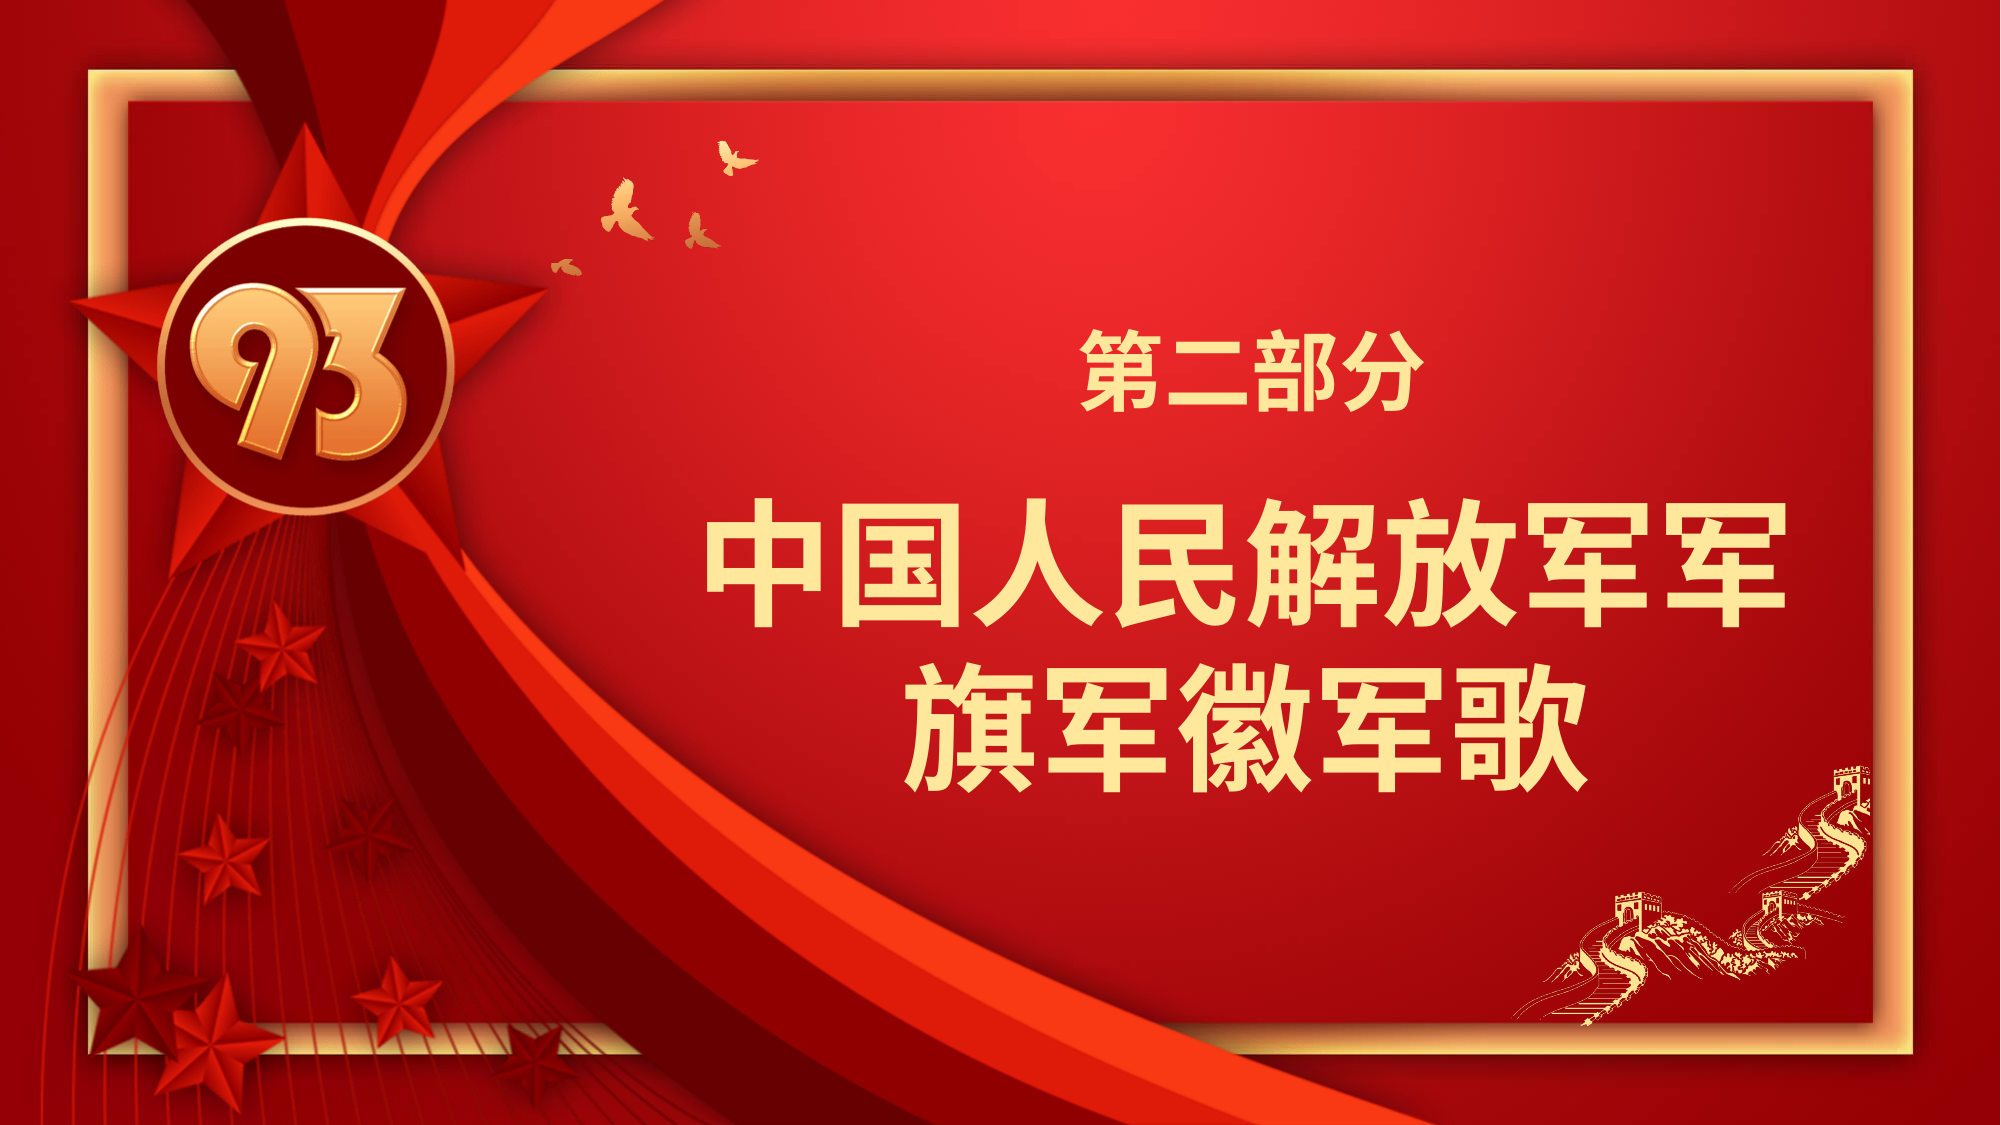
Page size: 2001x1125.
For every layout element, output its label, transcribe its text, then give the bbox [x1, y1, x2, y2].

text_box 中国人民解放军军旗军徽军歌 [672, 470, 1818, 816]
picture [0, 0, 2001, 1125]
text_box 第二部分 [1062, 309, 1442, 430]
